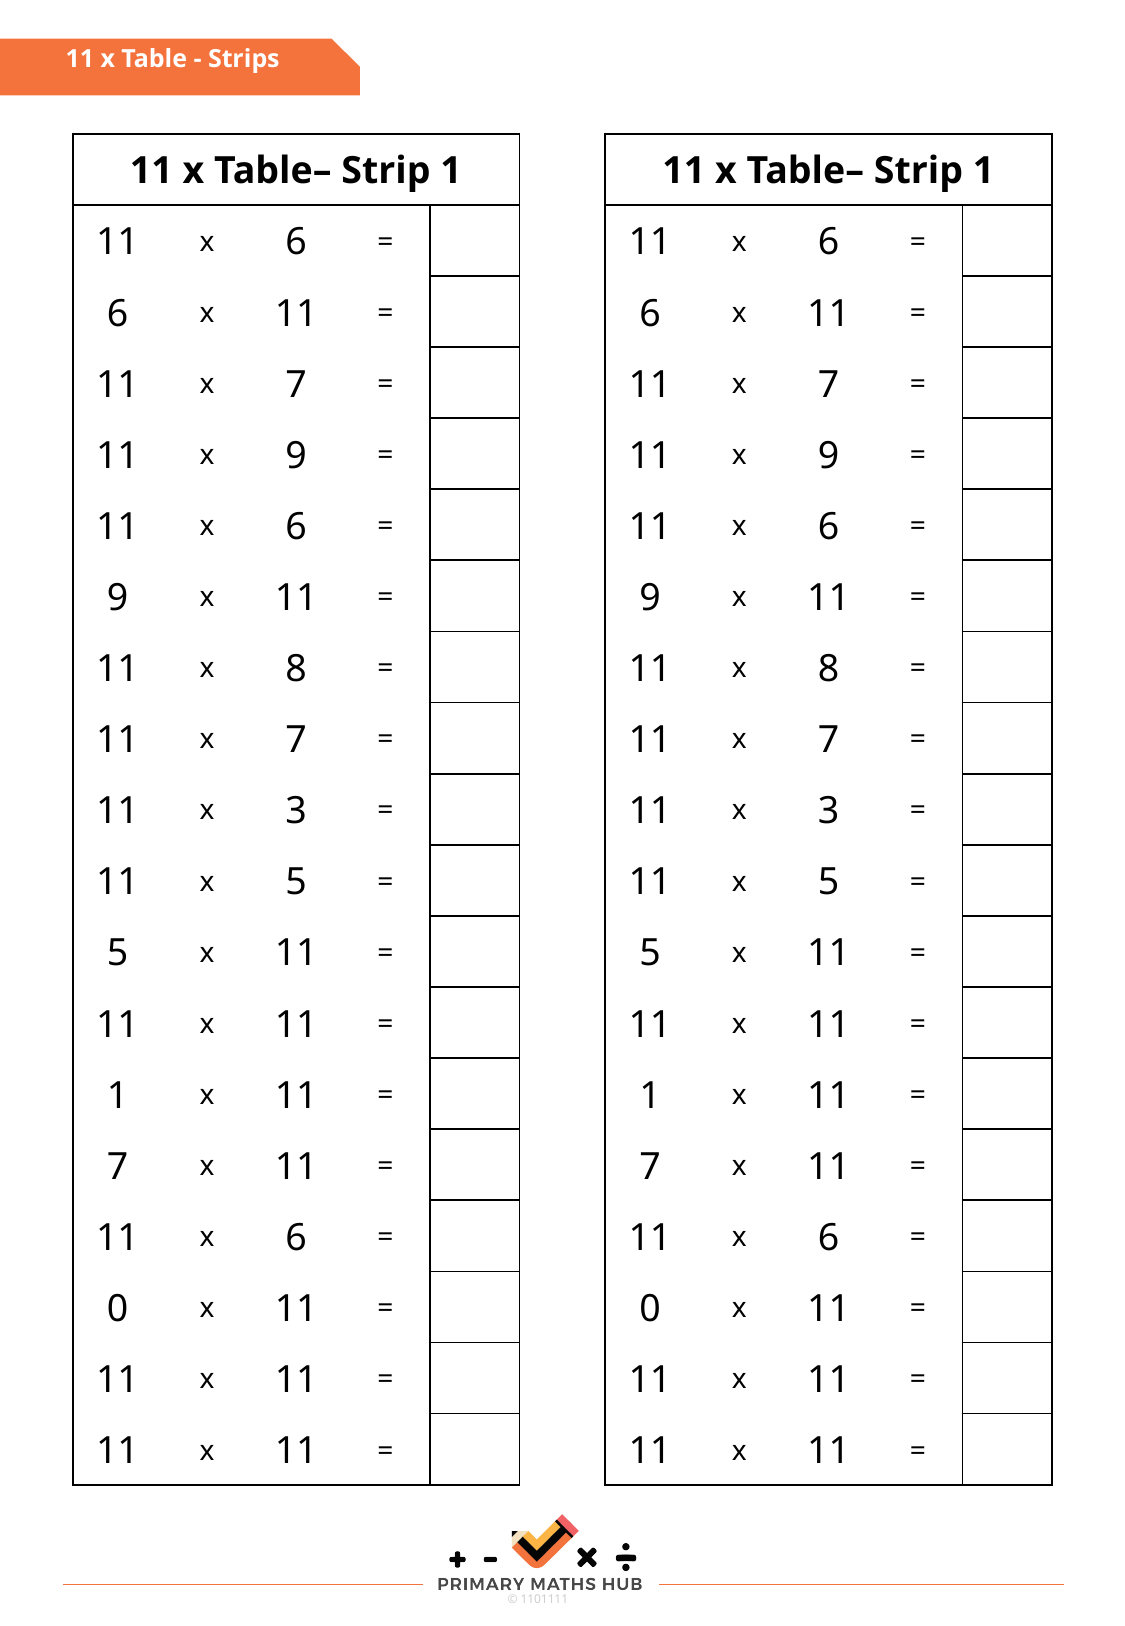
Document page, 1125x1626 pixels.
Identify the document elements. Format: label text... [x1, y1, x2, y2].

table_cell = [873, 276, 962, 347]
table_cell 8 [252, 631, 341, 703]
table_cell x [162, 845, 252, 916]
table_cell = [873, 418, 962, 489]
table_cell 11 [784, 1058, 873, 1129]
table_cell 9 [74, 560, 162, 631]
table_cell 6 [784, 206, 873, 276]
table_cell [963, 775, 1051, 844]
table_cell 11 [252, 1271, 341, 1343]
table_cell 11 [606, 987, 695, 1058]
table_cell x [162, 1414, 252, 1484]
table_cell [431, 917, 519, 986]
table_cell 11 [606, 703, 695, 774]
table_cell = [341, 206, 429, 276]
table_cell = [873, 631, 962, 703]
table_cell x [695, 1200, 784, 1271]
table_cell 11 [74, 489, 162, 560]
table_cell 7 [252, 703, 341, 774]
table_cell [431, 775, 519, 844]
table_cell 11 [606, 1200, 695, 1271]
table_cell [963, 703, 1051, 773]
table_cell x [695, 703, 784, 774]
table_cell 3 [252, 774, 341, 845]
table_cell = [873, 347, 962, 418]
table_cell = [341, 560, 429, 631]
table_cell [431, 277, 519, 346]
table_cell 11 [606, 347, 695, 418]
table_cell x [695, 560, 784, 631]
table_cell 6 [252, 489, 341, 560]
table_header 11 x Table– Strip 1 [74, 135, 519, 204]
table_cell = [341, 916, 429, 987]
table_cell 11 [606, 1414, 695, 1484]
table_cell = [873, 916, 962, 987]
table_cell [431, 846, 519, 915]
table_cell x [162, 276, 252, 347]
text_box © 1101111 [429, 1584, 646, 1614]
table_cell 7 [252, 347, 341, 418]
table_cell x [162, 489, 252, 560]
table_cell [963, 490, 1051, 559]
table_cell 0 [74, 1271, 162, 1343]
table_cell [963, 846, 1051, 915]
table_cell = [873, 1343, 962, 1414]
table_cell = [873, 1200, 962, 1271]
table_cell x [162, 1129, 252, 1200]
table_cell 6 [252, 1200, 341, 1271]
table_cell [963, 1343, 1051, 1413]
table_cell 11 [784, 1414, 873, 1484]
table_cell = [341, 1343, 429, 1414]
table_cell = [341, 347, 429, 418]
table_cell 0 [606, 1271, 695, 1343]
table_cell x [695, 916, 784, 987]
table_cell 5 [606, 916, 695, 987]
table_cell = [873, 987, 962, 1058]
table_cell [963, 561, 1051, 631]
table_cell 11 [74, 1200, 162, 1271]
table_cell = [873, 1414, 962, 1484]
table_cell 7 [606, 1129, 695, 1200]
table_cell [431, 206, 519, 275]
table_cell 11 [252, 916, 341, 987]
table_cell 6 [252, 206, 341, 276]
table_cell = [873, 774, 962, 845]
table_cell x [695, 418, 784, 489]
table_cell [963, 419, 1051, 488]
table_cell = [873, 1129, 962, 1200]
table_cell = [873, 845, 962, 916]
table_cell [431, 1059, 519, 1128]
table_cell [431, 490, 519, 559]
table_cell [963, 348, 1051, 417]
table_cell [963, 988, 1051, 1057]
table_cell 11 [784, 916, 873, 987]
table_cell 11 [74, 774, 162, 845]
table_header 11 x Table– Strip 1 [606, 135, 1051, 204]
table_cell 11 [74, 1414, 162, 1484]
table_cell 11 [606, 206, 695, 276]
table_cell x [162, 774, 252, 845]
table_cell x [162, 916, 252, 987]
table_cell [963, 917, 1051, 986]
table_cell x [162, 987, 252, 1058]
table_cell 11 [784, 987, 873, 1058]
table_cell = [873, 703, 962, 774]
table_cell [431, 632, 519, 702]
table_cell 11 [606, 1343, 695, 1414]
table_cell x [162, 418, 252, 489]
table_cell [431, 1130, 519, 1199]
table_cell x [695, 1271, 784, 1343]
table_cell 11 [74, 1343, 162, 1414]
table_cell 6 [606, 276, 695, 347]
table_cell [431, 1272, 519, 1342]
table_cell = [341, 1058, 429, 1129]
table_cell x [695, 347, 784, 418]
table_cell x [695, 1414, 784, 1484]
table_cell x [162, 703, 252, 774]
table_cell 11 [252, 1414, 341, 1484]
table_cell = [341, 276, 429, 347]
table_cell 11 [606, 489, 695, 560]
table_cell x [162, 206, 252, 276]
table_cell [431, 561, 519, 631]
table_cell 11 [606, 774, 695, 845]
table_cell 11 [606, 845, 695, 916]
table_cell = [873, 1271, 962, 1343]
table_cell 11 [74, 418, 162, 489]
table_cell x [695, 1129, 784, 1200]
table_cell x [162, 1271, 252, 1343]
table_cell x [162, 1058, 252, 1129]
table_cell = [341, 845, 429, 916]
table_cell = [341, 1271, 429, 1343]
table_cell 1 [74, 1058, 162, 1129]
table_cell = [873, 489, 962, 560]
table_cell x [695, 845, 784, 916]
table_cell [431, 1201, 519, 1271]
table_cell 11 [252, 987, 341, 1058]
table_cell = [341, 1414, 429, 1484]
table_cell 9 [606, 560, 695, 631]
table_cell 11 [784, 1129, 873, 1200]
table_cell [431, 348, 519, 417]
table_cell 11 [252, 1058, 341, 1129]
picture [432, 1512, 648, 1597]
table_cell 11 [606, 631, 695, 703]
table_cell [963, 1059, 1051, 1128]
table_cell 11 [74, 845, 162, 916]
table_cell = [341, 1129, 429, 1200]
table_cell 6 [784, 489, 873, 560]
table_cell [431, 419, 519, 488]
table_cell 11 [74, 347, 162, 418]
table_cell 1 [606, 1058, 695, 1129]
table_cell x [695, 774, 784, 845]
table_cell = [873, 560, 962, 631]
table_cell 5 [784, 845, 873, 916]
table_cell 11 [784, 1343, 873, 1414]
table_cell = [341, 1200, 429, 1271]
table_cell x [695, 1058, 784, 1129]
table_cell 9 [784, 418, 873, 489]
table_cell 7 [784, 703, 873, 774]
table_cell 5 [74, 916, 162, 987]
table_cell [963, 1201, 1051, 1271]
table_cell 7 [74, 1129, 162, 1200]
table_cell 6 [74, 276, 162, 347]
table_cell 11 [252, 560, 341, 631]
table_cell 6 [784, 1200, 873, 1271]
table_cell x [695, 1343, 784, 1414]
table_cell 11 [74, 703, 162, 774]
table_cell [963, 1130, 1051, 1199]
table_cell 9 [252, 418, 341, 489]
table_cell 11 [74, 987, 162, 1058]
table_cell = [873, 206, 962, 276]
table_cell x [162, 631, 252, 703]
table_cell [431, 1343, 519, 1413]
table_cell 11 [606, 418, 695, 489]
table_cell [431, 988, 519, 1057]
table_cell 11 [74, 206, 162, 276]
table_cell = [341, 418, 429, 489]
table_cell x [162, 347, 252, 418]
table_cell 11 [252, 276, 341, 347]
table_cell = [341, 987, 429, 1058]
table_cell 5 [252, 845, 341, 916]
table_cell x [162, 1343, 252, 1414]
table_cell 11 [784, 276, 873, 347]
table_cell = [873, 1058, 962, 1129]
table_cell 8 [784, 631, 873, 703]
table_cell = [341, 774, 429, 845]
text_box 11 x Table - Strips [0, 37, 361, 97]
table_cell [963, 277, 1051, 346]
table_cell = [341, 631, 429, 703]
table_cell 7 [784, 347, 873, 418]
table_cell = [341, 489, 429, 560]
table_cell x [162, 560, 252, 631]
table_cell x [695, 489, 784, 560]
table_cell x [162, 1200, 252, 1271]
table_cell x [695, 987, 784, 1058]
table_cell 3 [784, 774, 873, 845]
table_cell [963, 1272, 1051, 1342]
table_cell 11 [252, 1129, 341, 1200]
table_cell 11 [74, 631, 162, 703]
table_cell 11 [252, 1343, 341, 1414]
table_cell = [341, 703, 429, 774]
table_cell x [695, 631, 784, 703]
table_cell [963, 206, 1051, 275]
table_cell [431, 1414, 519, 1484]
table_cell 11 [784, 560, 873, 631]
table_cell x [695, 206, 784, 276]
table_cell 11 [784, 1271, 873, 1343]
table_cell x [695, 276, 784, 347]
table_cell [963, 1414, 1051, 1484]
table_cell [963, 632, 1051, 702]
table_cell [431, 703, 519, 773]
